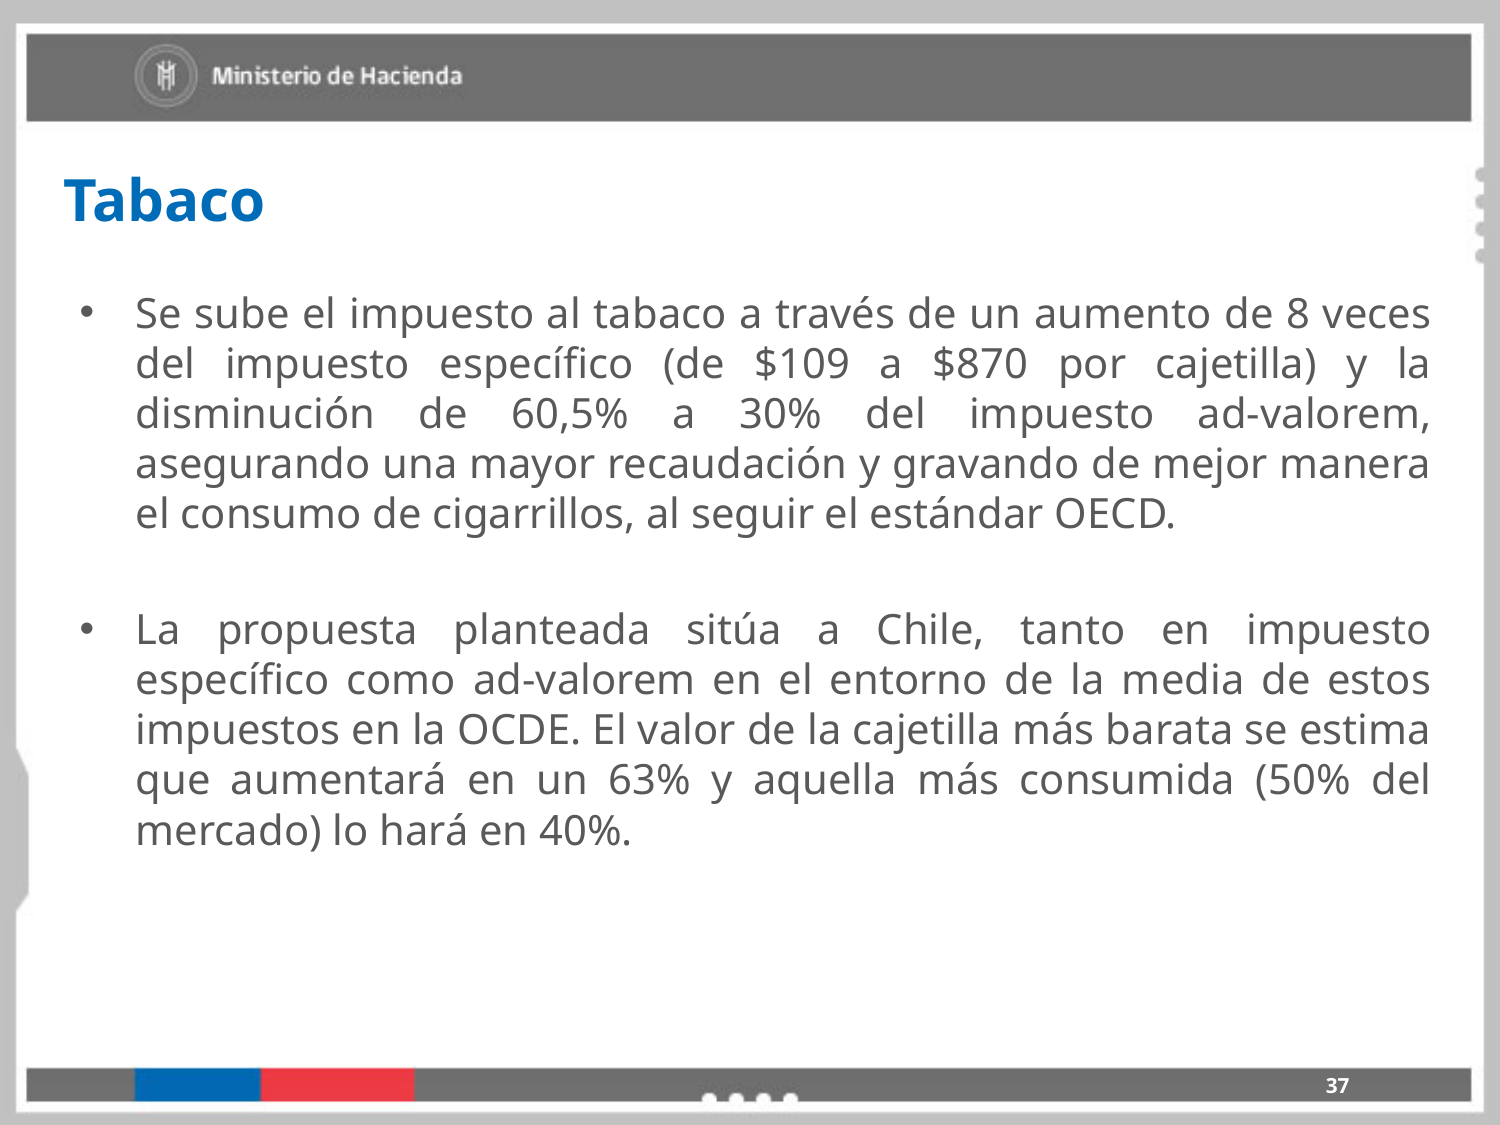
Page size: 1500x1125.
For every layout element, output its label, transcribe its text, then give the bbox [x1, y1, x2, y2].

picture [0, 0, 1500, 1125]
text_box Tabaco [48, 138, 1424, 268]
list Se sube el impuesto al tabaco a través de un aumento de 8 veces del impuesto específico (de $109 a $870 por cajetilla) y la disminución de 60,5% a 30% del impuesto ad-valorem, asegurando una mayor recaudación y gravando de mejor manera el consumo de cigarrillos, al seguir el estándar OECD. La propuesta planteada sitúa a Chile, tanto en impuesto específico como ad-valorem en el entorno de la media de estos impuestos en la OCDE. El valor de la cajetilla más barata se estima que aumentará en un 63% y aquella más consumida (50% del mercado) lo hará en 40%. [64, 278, 1447, 882]
slide_number 37 [1014, 1070, 1365, 1103]
